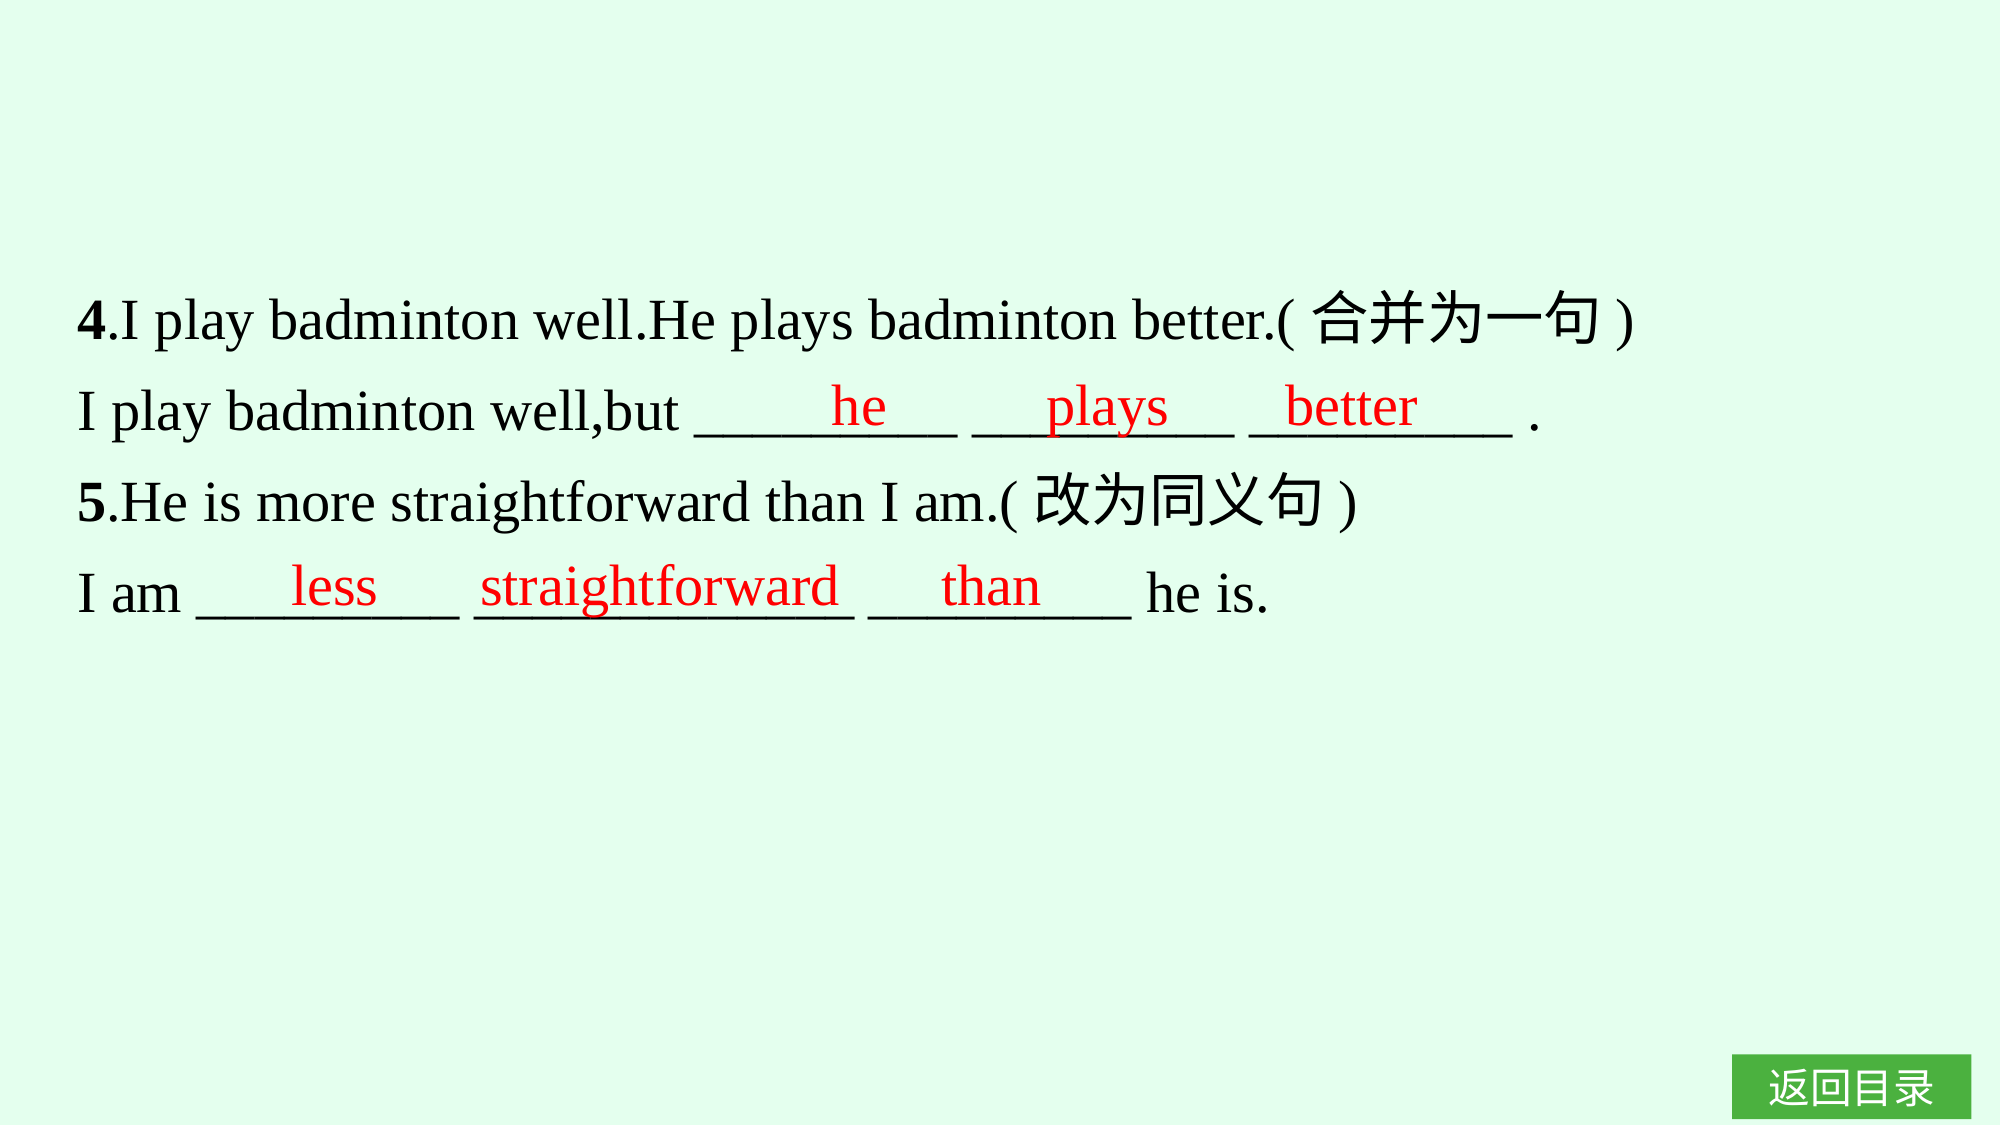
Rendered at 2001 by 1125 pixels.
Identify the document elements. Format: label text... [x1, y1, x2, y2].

text_box less straightforward than [276, 525, 1058, 625]
text_box he plays better [817, 345, 1434, 445]
text_box 4.I play badminton well.He plays badminton better.(合并为一句) I play badminton well,but _________ _________ _________ . 5.He is more straightforward than I am.(改为同义句) I am _________ _____________ _________ he is. [62, 253, 1938, 632]
